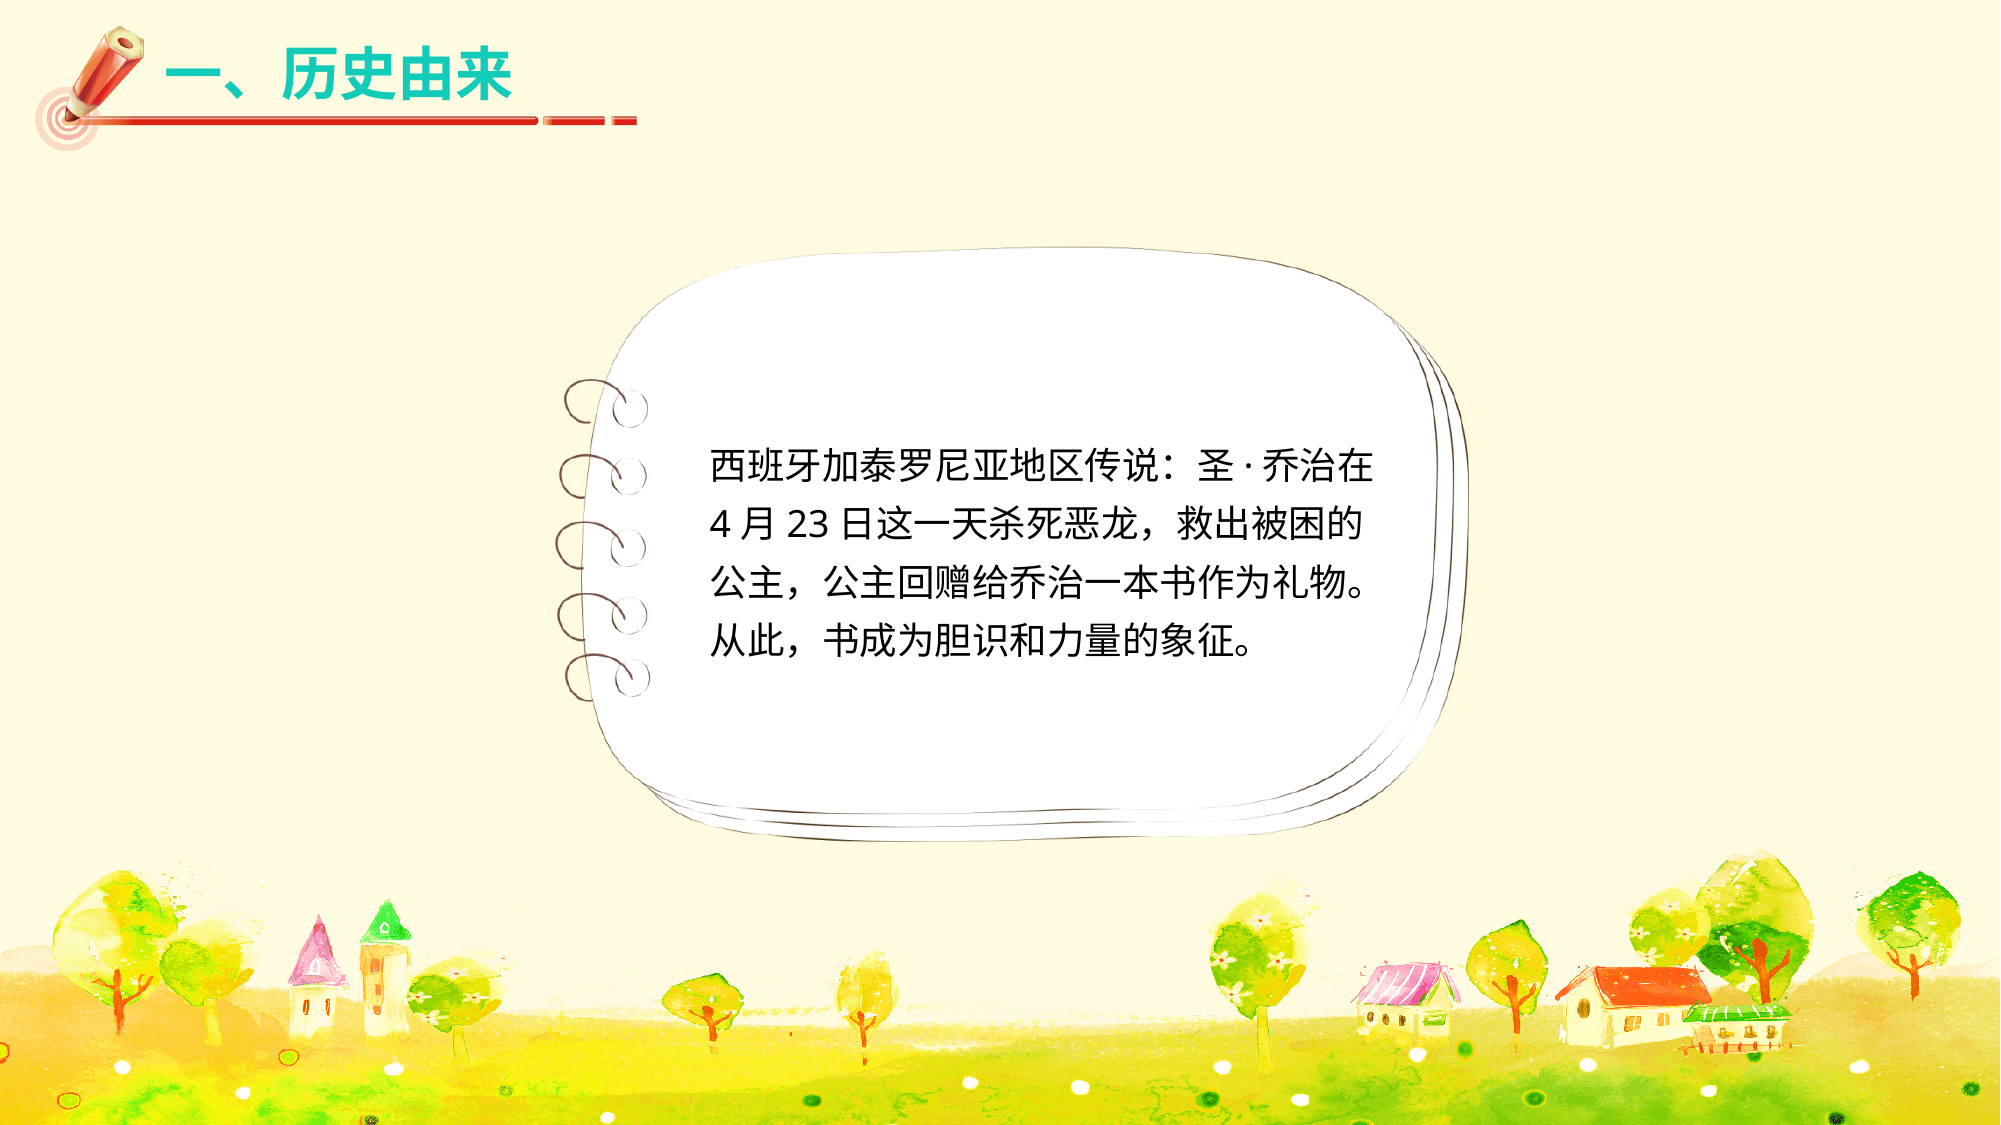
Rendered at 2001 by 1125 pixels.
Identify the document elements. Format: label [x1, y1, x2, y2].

picture [0, 246, 2000, 1125]
text_box [35, 15, 688, 151]
